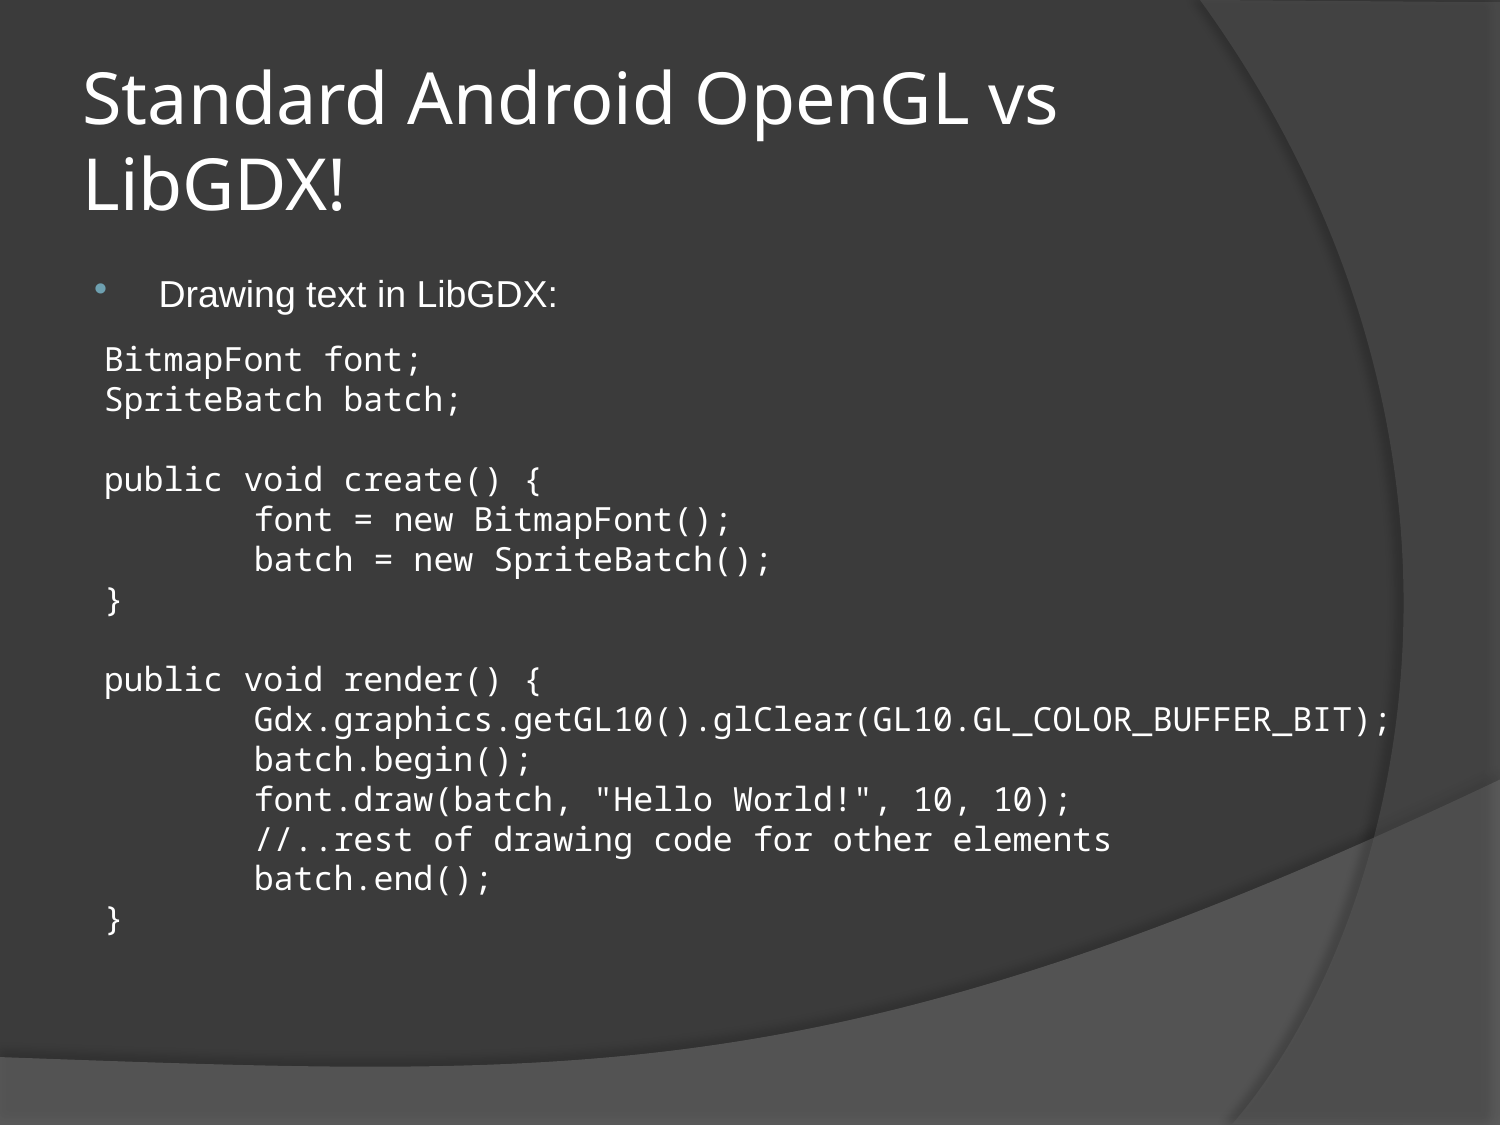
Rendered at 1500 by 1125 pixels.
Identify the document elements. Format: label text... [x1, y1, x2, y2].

title Standard Android OpenGL vs LibGDX! [75, 45, 1300, 233]
text_box BitmapFont font; SpriteBatch batch; public void create() { font = new BitmapFont(); batch = new SpriteBatch(); } public void render() { Gdx.graphics.getGL10().glClear(GL10.GL_COLOR_BUFFER_BIT); batch.begin(); font.draw(batch, "Hello World!", 10, 10); //..rest of drawing code for other elements batch.end(); } [88, 331, 1409, 945]
list Drawing text in LibGDX: [75, 262, 1300, 1005]
